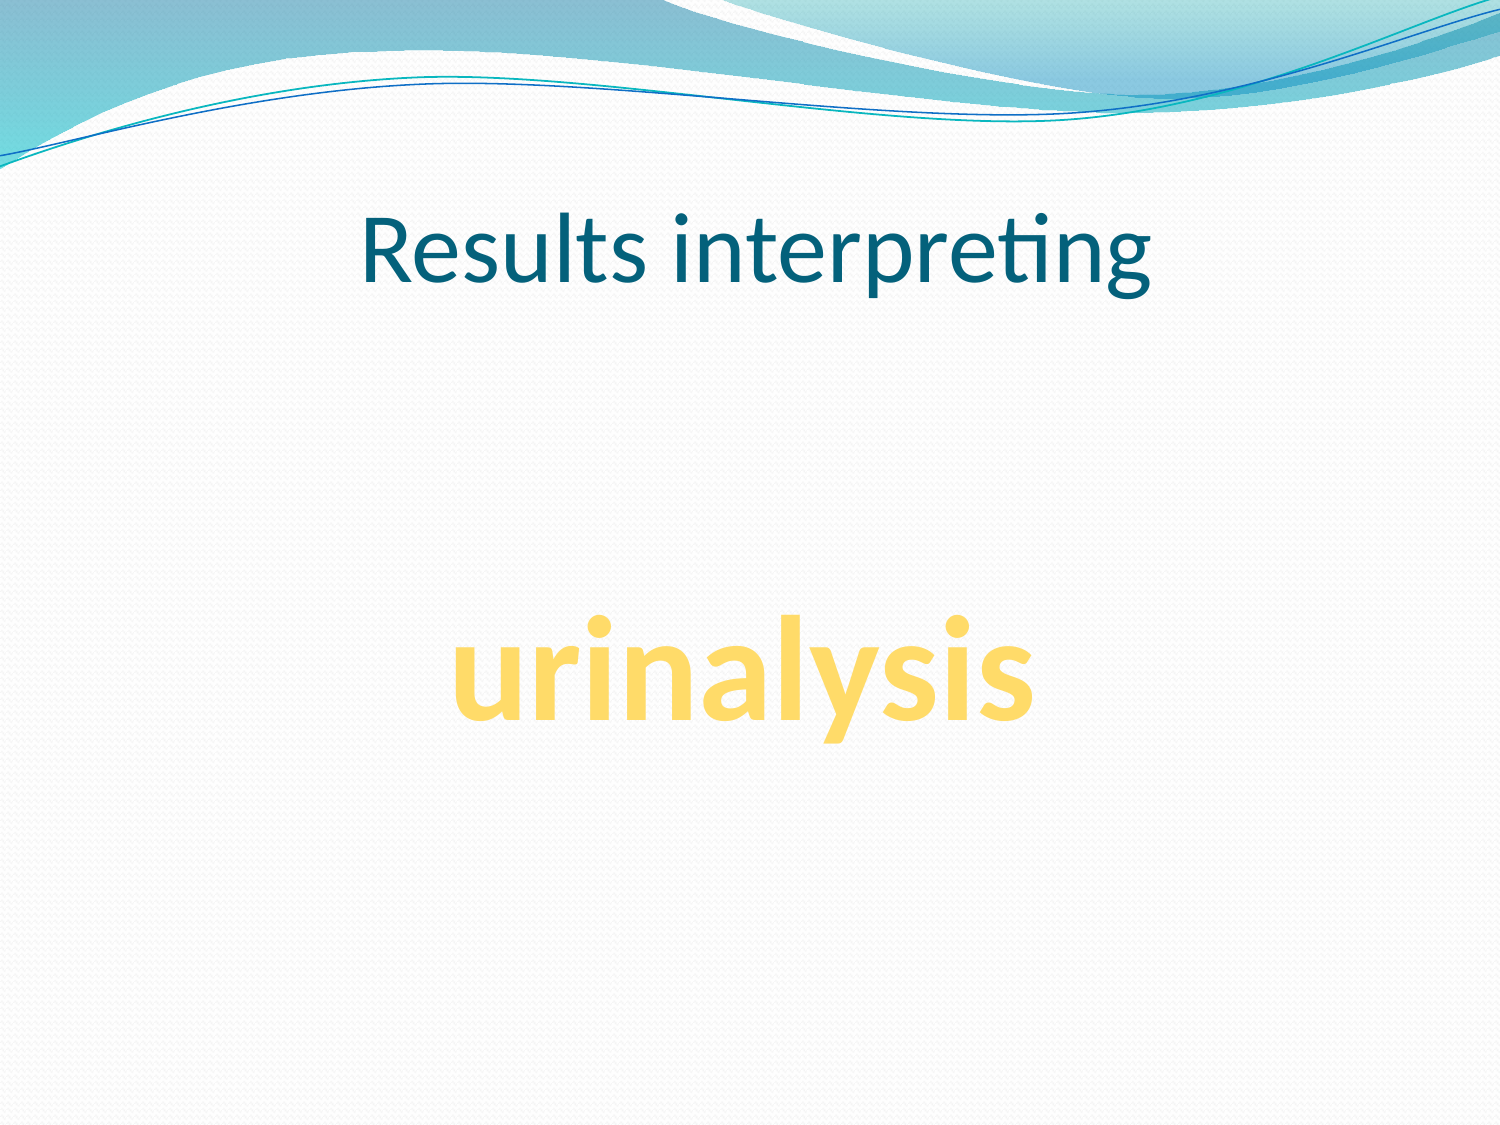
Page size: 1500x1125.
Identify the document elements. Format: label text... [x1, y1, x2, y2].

title Results interpreting [75, 115, 1438, 303]
text_box urinalysis [433, 562, 1052, 758]
